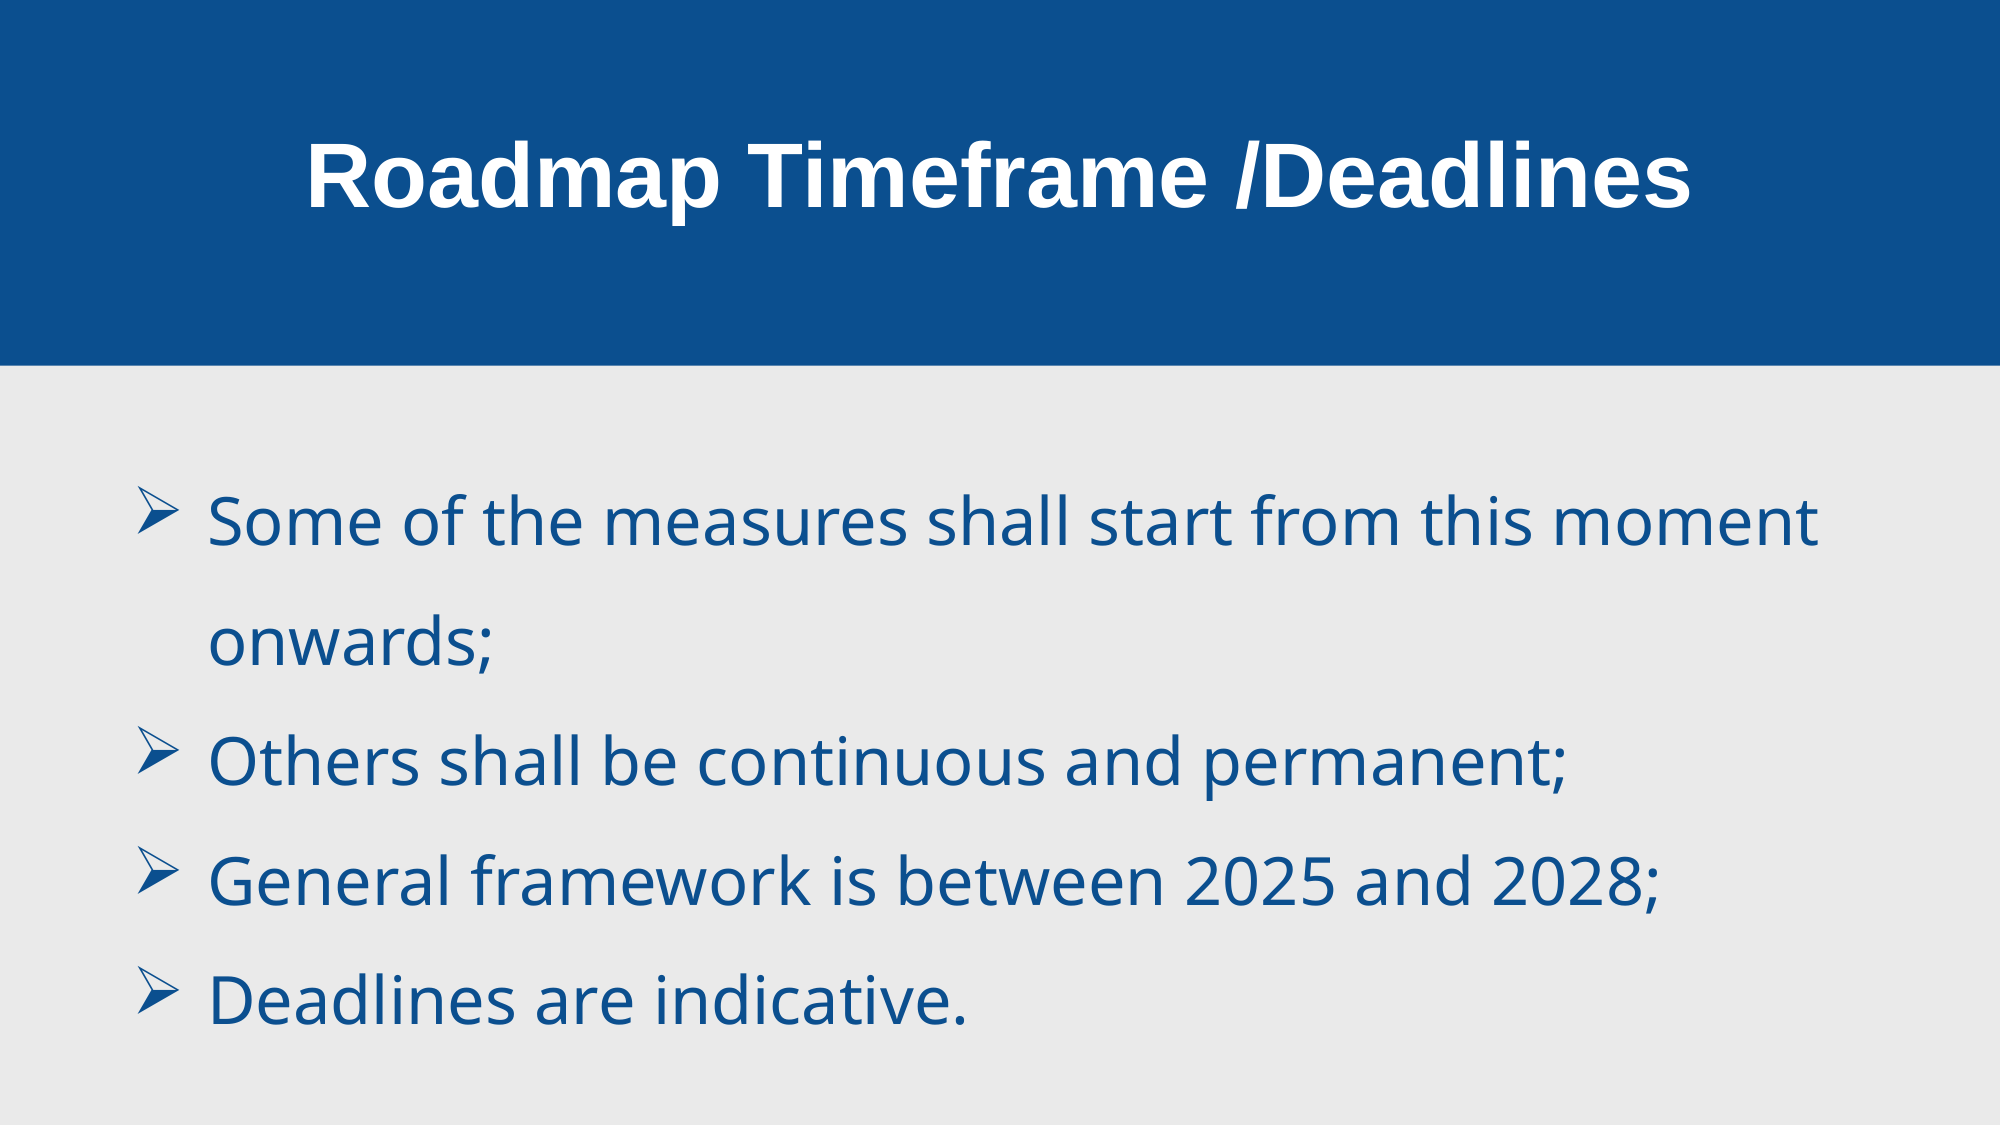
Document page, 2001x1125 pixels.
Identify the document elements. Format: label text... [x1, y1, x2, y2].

text_box Roadmap Timeframe /Deadlines [104, 150, 1896, 227]
text_box [0, 364, 2000, 1125]
text_box Some of the measures shall start from this moment onwards; Others shall be continuous and permanent; General framework is between 2025 and 2028; Deadlines are indicative. [117, 431, 1908, 1046]
